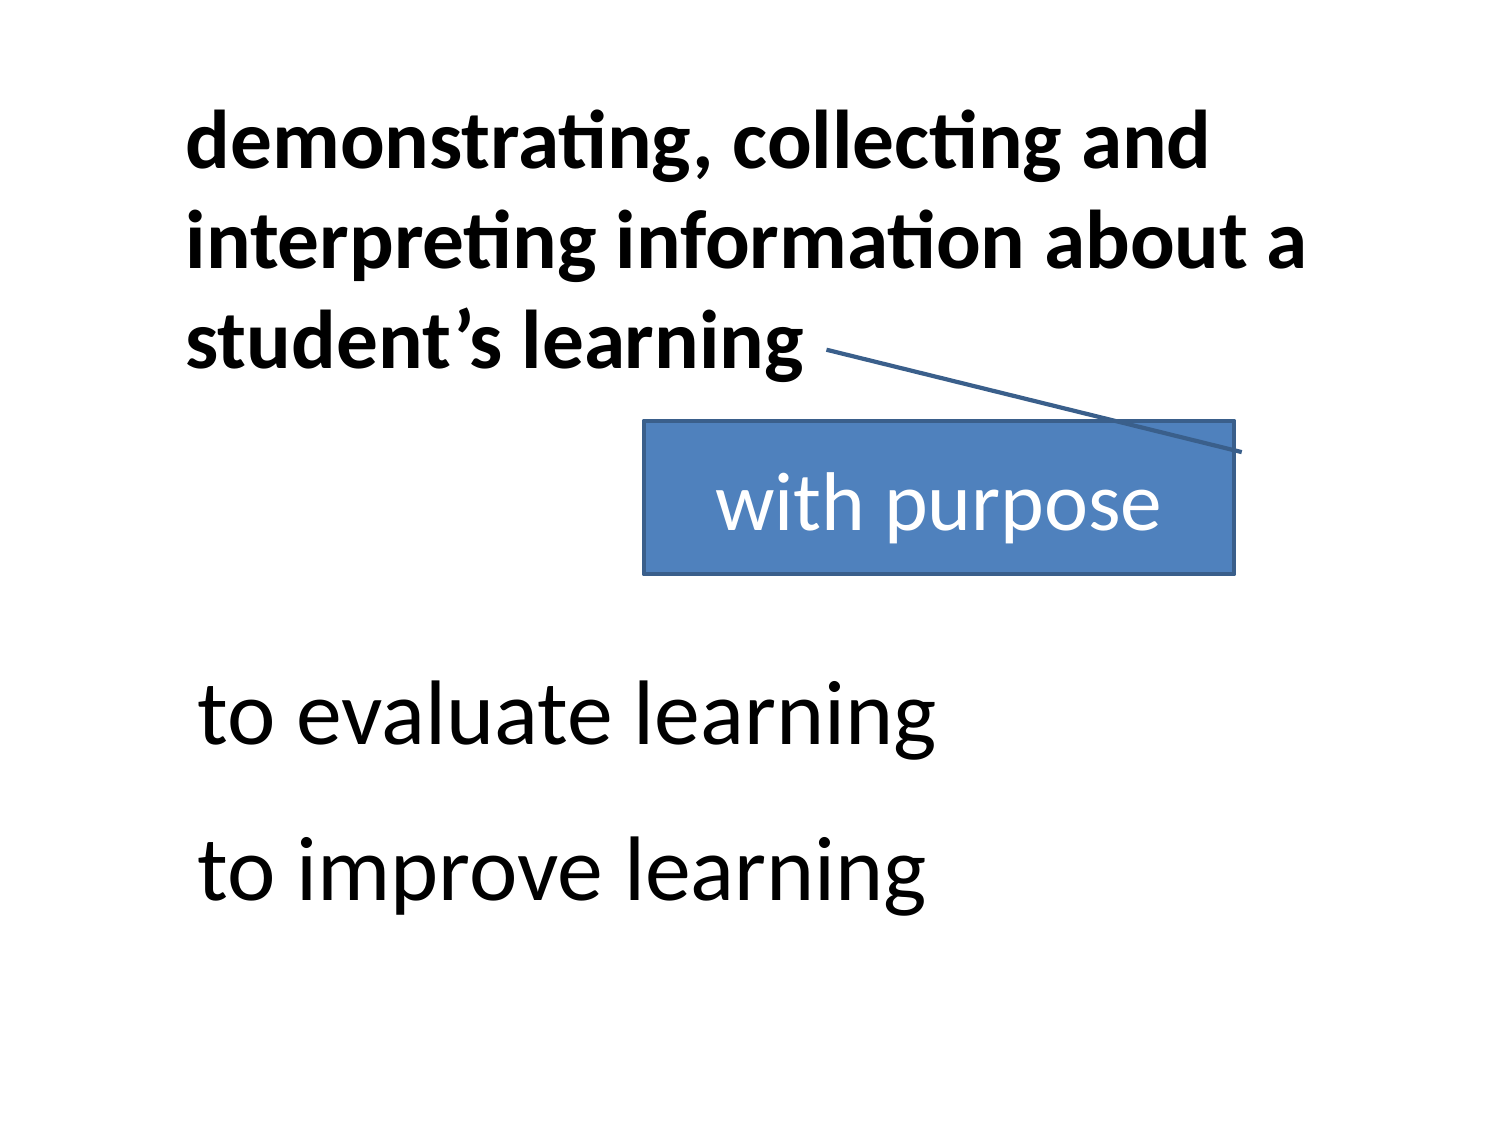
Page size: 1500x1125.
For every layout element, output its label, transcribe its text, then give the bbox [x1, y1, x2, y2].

text_box to evaluate learning to improve learning [182, 645, 1152, 926]
text_box demonstrating, collecting and interpreting information about a student’s learning [171, 78, 1392, 393]
text_box with purpose [642, 347, 1243, 576]
